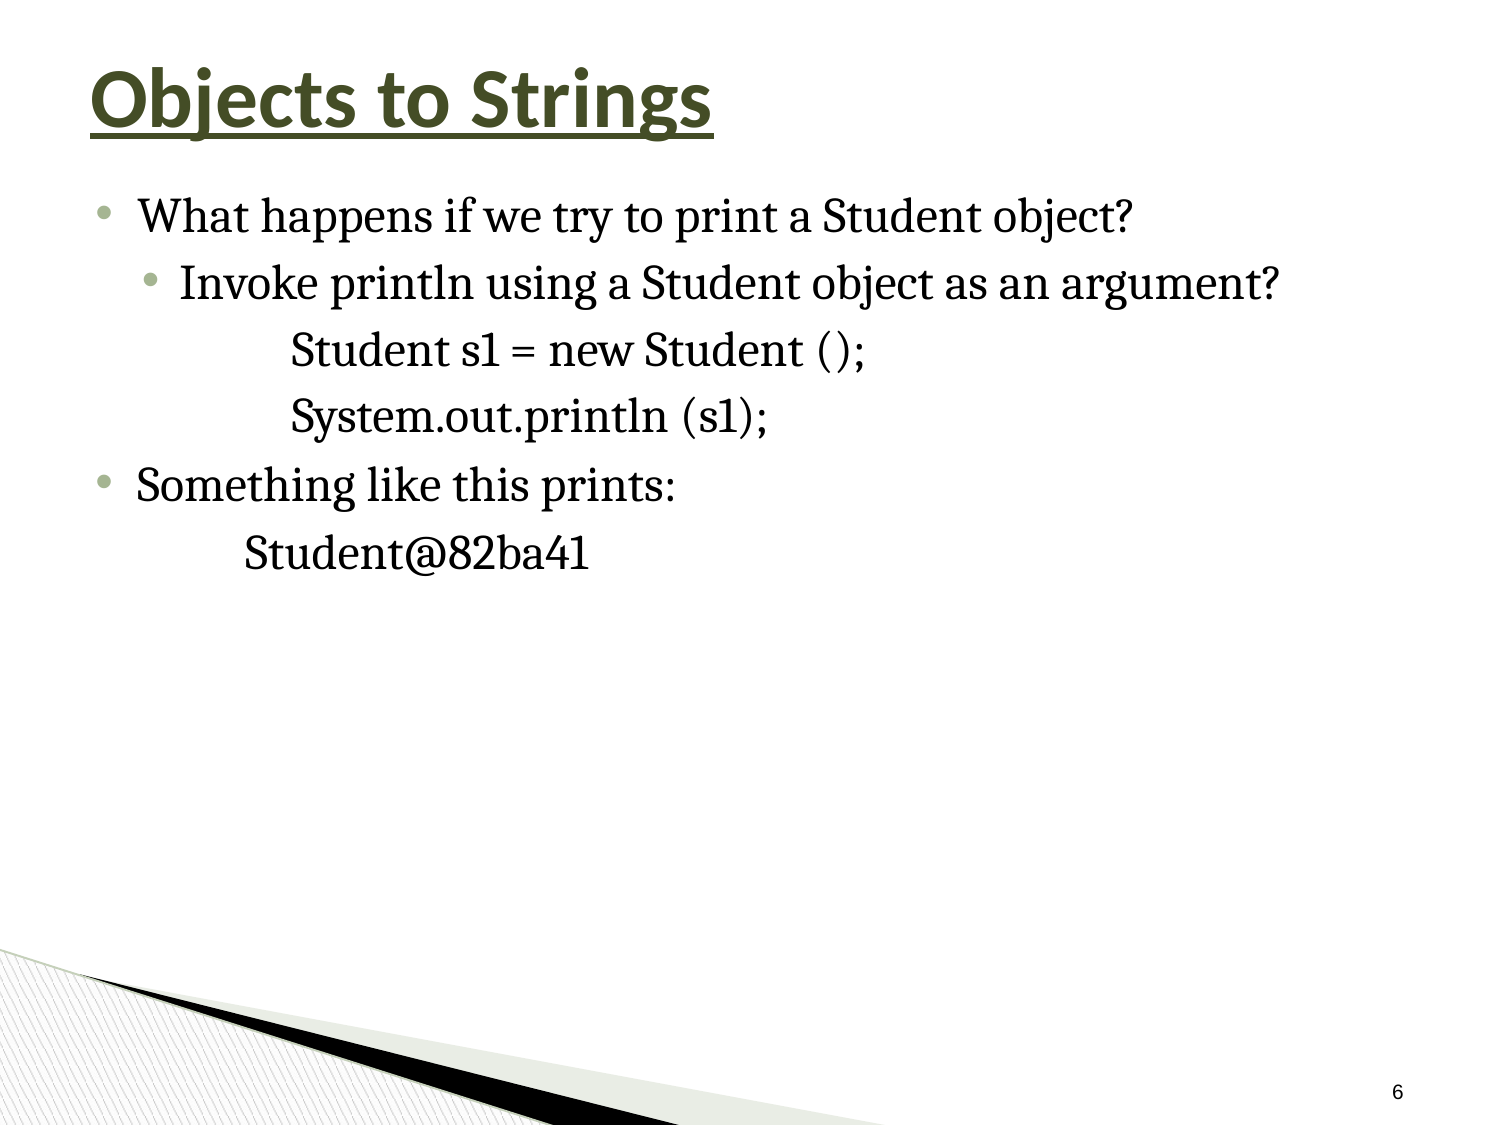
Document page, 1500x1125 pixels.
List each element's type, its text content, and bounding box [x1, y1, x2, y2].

title Objects to Strings [75, 0, 1425, 188]
list What happens if we try to print a Student object? Invoke println using a Student object as an argument? Student s1 = new Student (); System.out.println (s1); Something like this prints: Student@82ba41 [62, 174, 1413, 918]
slide_number ‹#› [1103, 1051, 1419, 1112]
